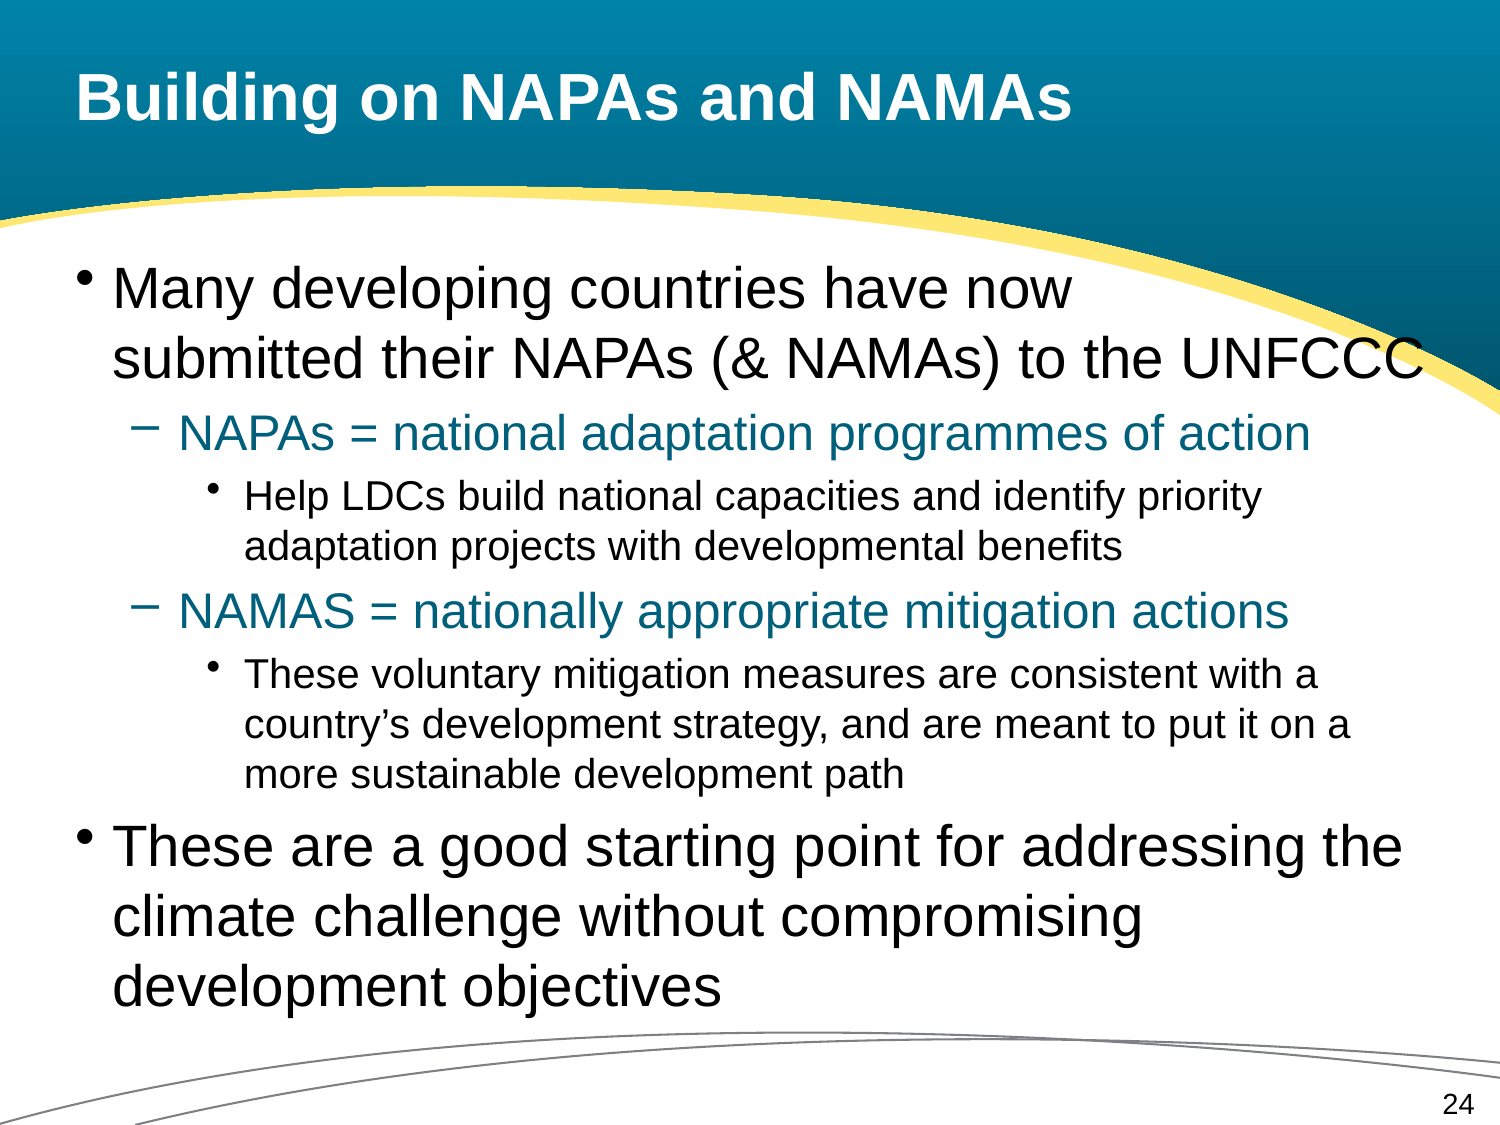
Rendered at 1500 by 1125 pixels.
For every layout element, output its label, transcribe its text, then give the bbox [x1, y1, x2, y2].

title Building on NAPAs and NAMAs [74, 0, 1476, 188]
slide_number 24 [1124, 1084, 1476, 1113]
list Many developing countries have now submitted their NAPAs (& NAMAs) to the UNFCCC NAPAs = national adaptation programmes of action Help LDCs build national capacities and identify priority adaptation projects with developmental benefits NAMAS = nationally appropriate mitigation actions These voluntary mitigation measures are consistent with a country’s development strategy, and are meant to put it on a more sustainable development path These are a good starting point for addressing the climate challenge without compromising development objectives [74, 249, 1451, 1038]
